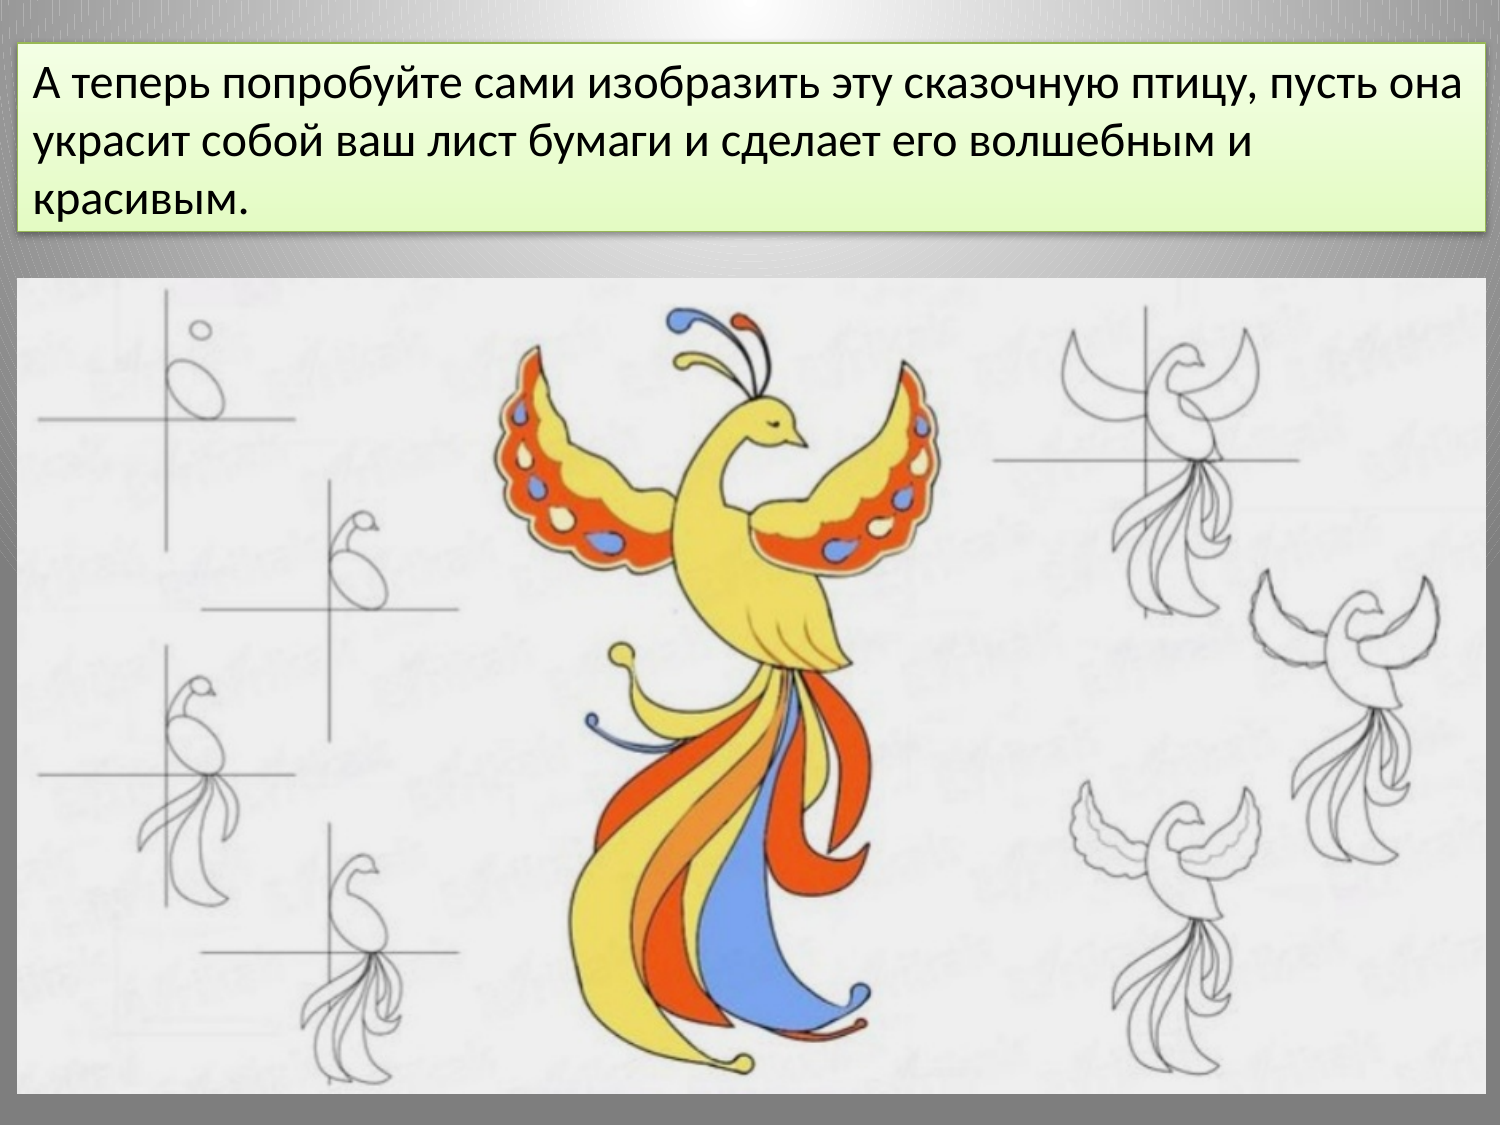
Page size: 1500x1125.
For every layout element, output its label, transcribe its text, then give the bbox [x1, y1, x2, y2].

picture [17, 278, 1486, 1095]
list А теперь попробуйте сами изобразить эту сказочную птицу, пусть она украсит собой ваш лист бумаги и сделает его волшебным и красивым. [17, 42, 1486, 232]
